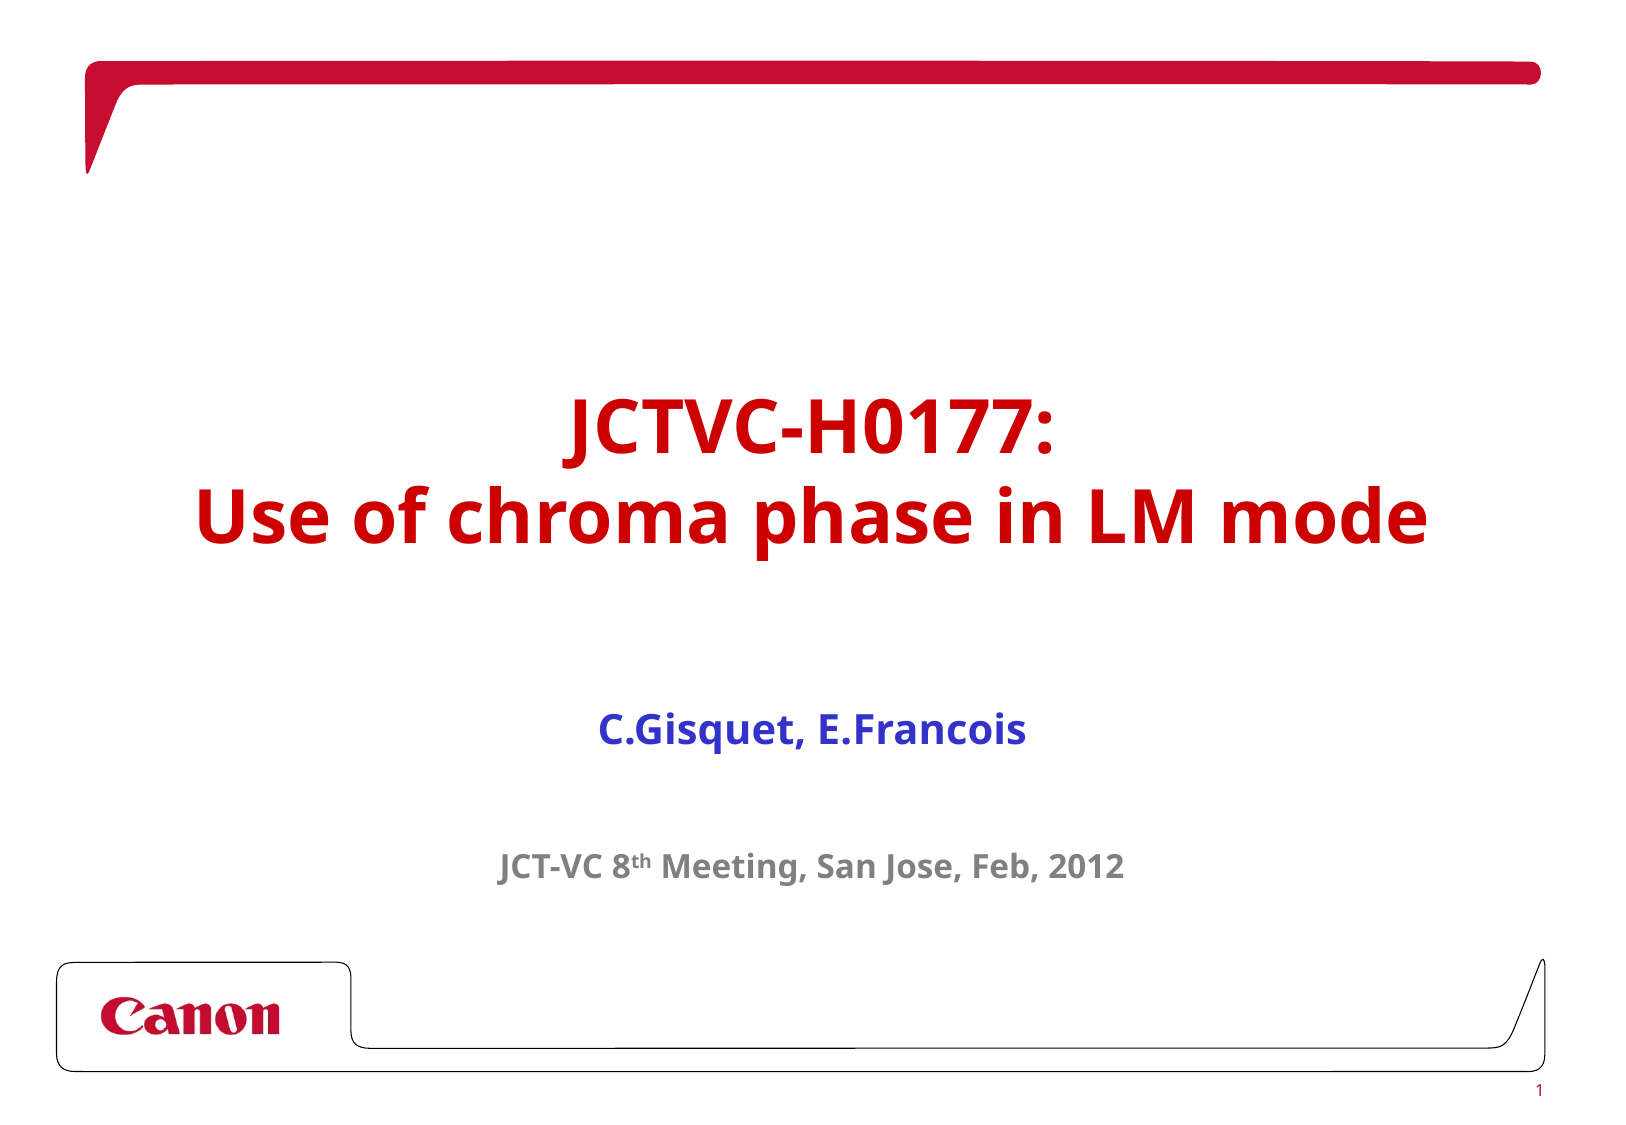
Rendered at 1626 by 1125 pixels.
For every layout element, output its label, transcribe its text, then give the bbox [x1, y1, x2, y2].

slide_number 1 [1414, 1063, 1545, 1103]
picture [99, 995, 281, 1035]
title JCTVC-H0177: Use of chroma phase in LM mode [26, 374, 1599, 563]
subtitle C.Gisquet, E.Francois JCT-VC 8th Meeting, San Jose, Feb, 2012 [189, 680, 1436, 969]
